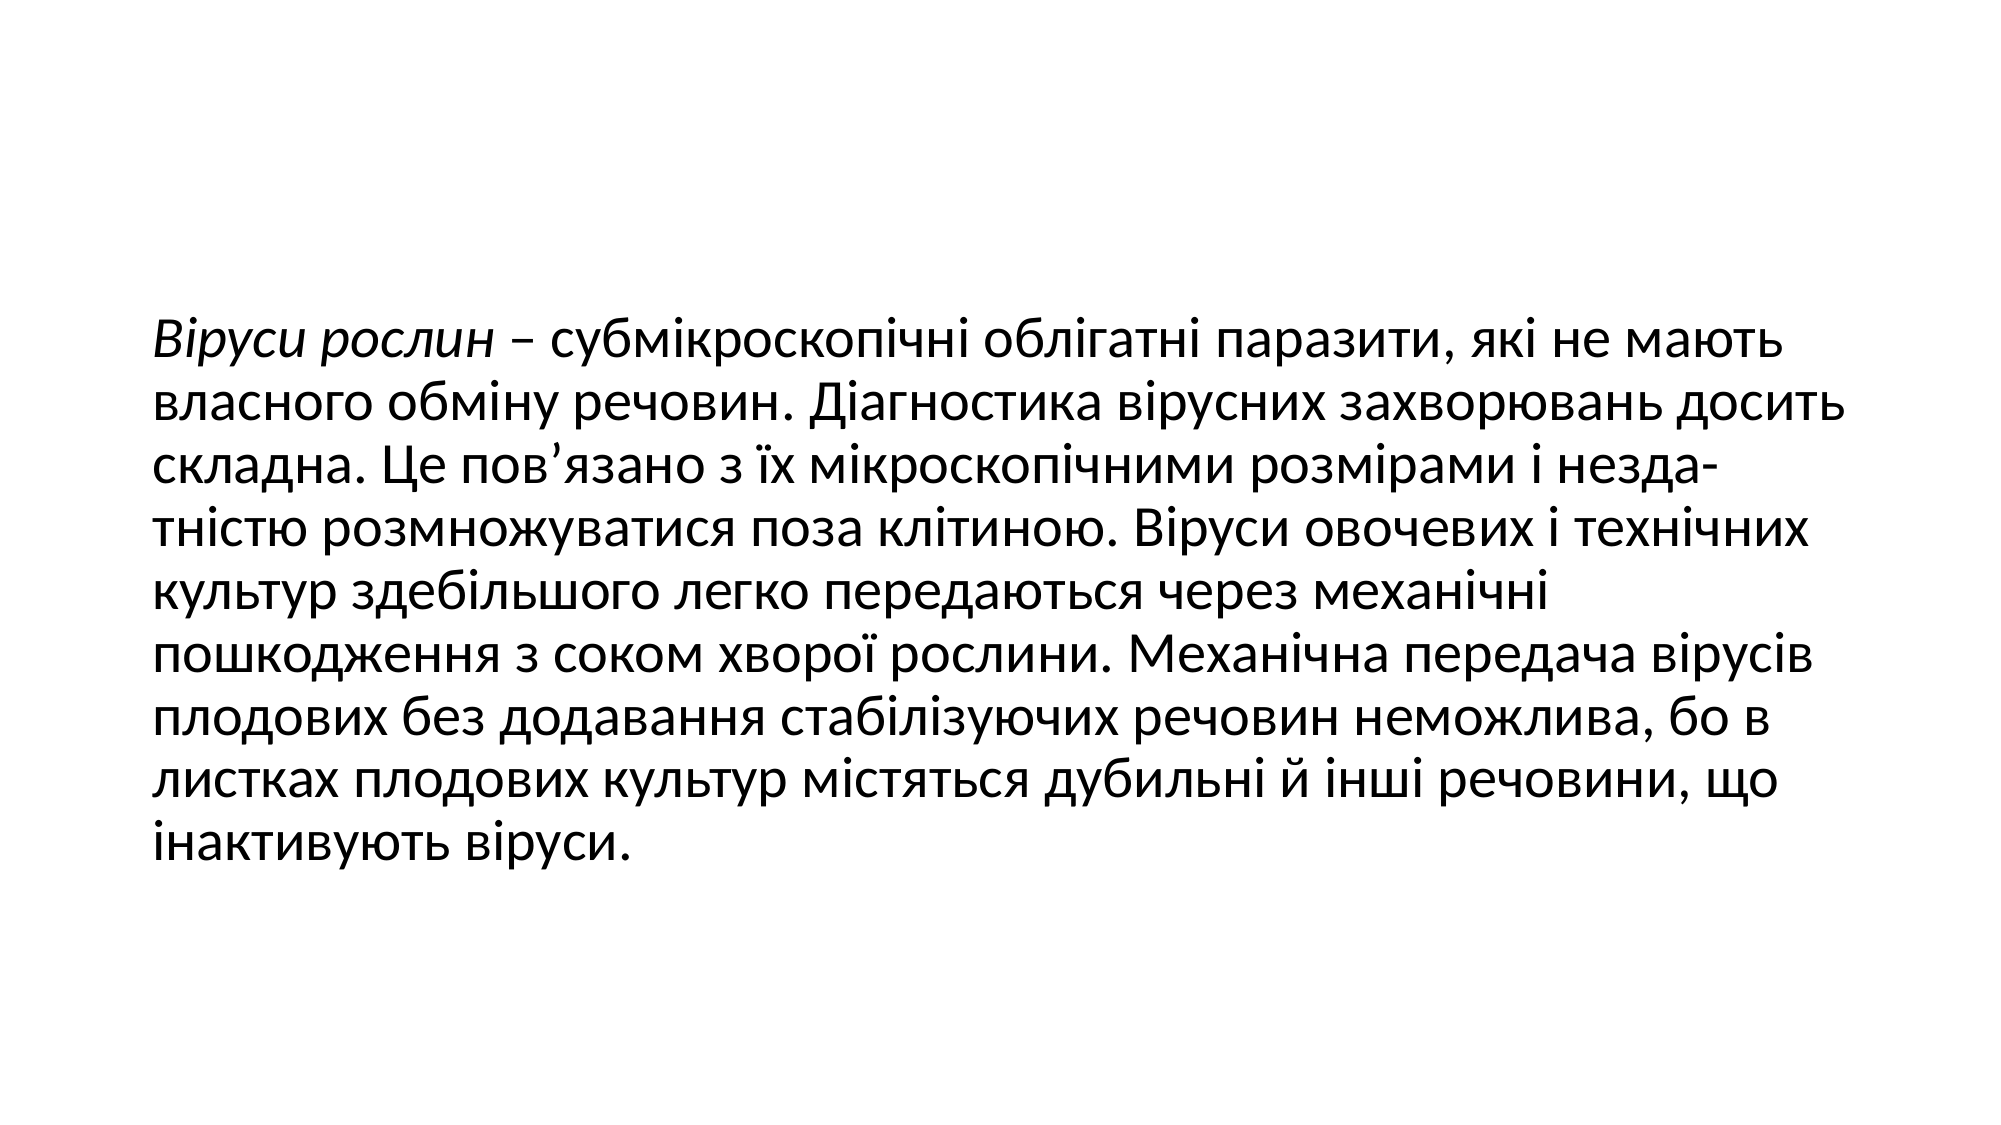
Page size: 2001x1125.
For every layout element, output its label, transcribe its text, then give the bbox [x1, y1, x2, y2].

list Віруси рослин – субмікроскопічні облігатні паразити, які не мають власного обміну речовин. Діагностика вірусних захворювань досить складна. Це пов’язано з їх мікроскопічними розмірами і незда-тністю розмножуватися поза клітиною. Віруси овочевих і технічних культур здебільшого легко передаються через механічні пошкодження з соком хворої рослини. Механічна передача вірусів плодових без додавання стабілізуючих речовин неможлива, бо в листках плодових культур містяться дубильні й інші речовини, що інактивують віруси. [137, 299, 1863, 1014]
